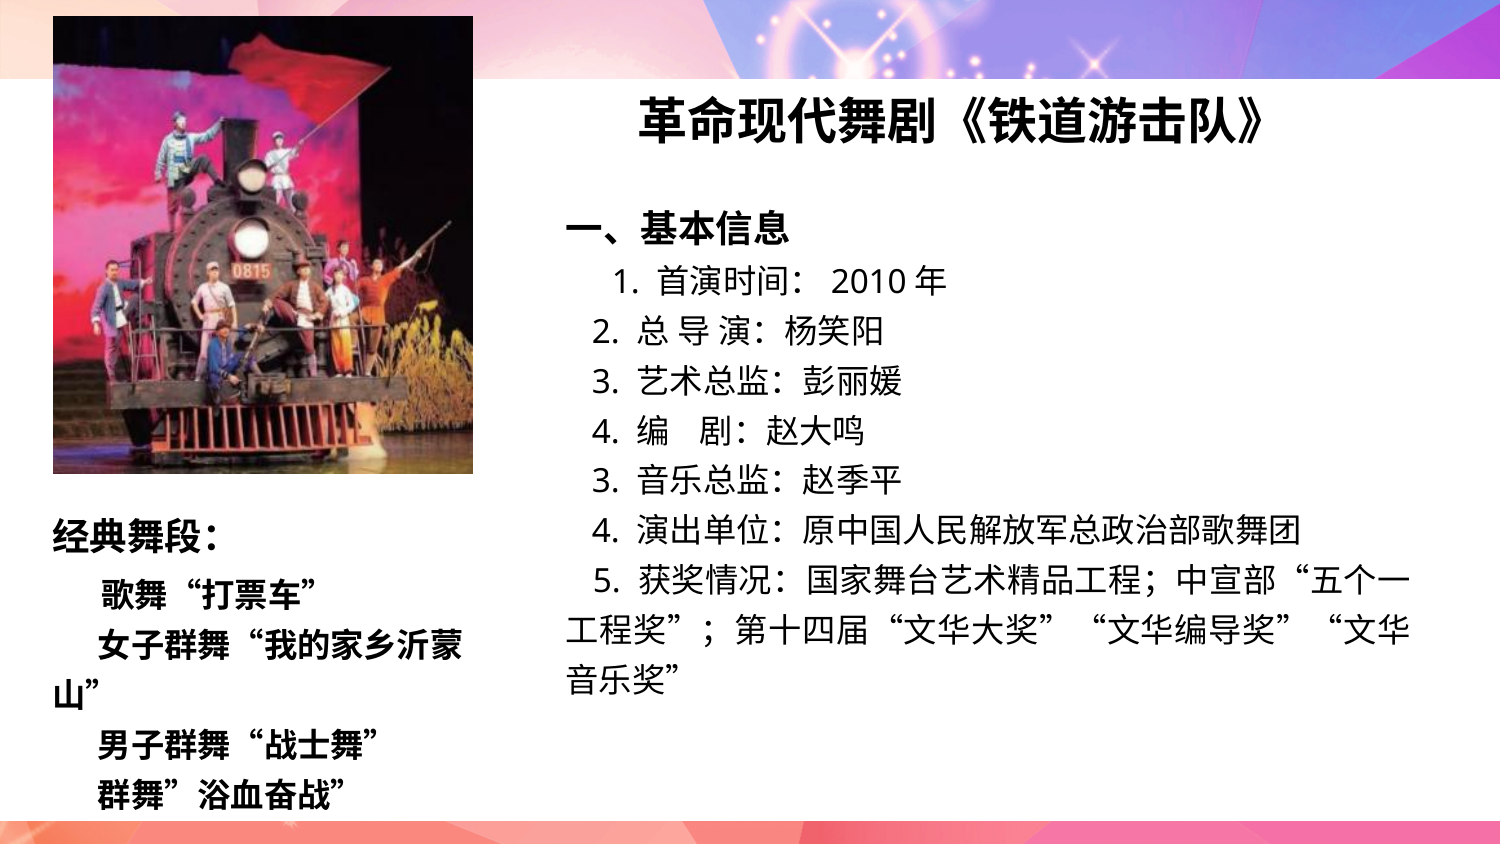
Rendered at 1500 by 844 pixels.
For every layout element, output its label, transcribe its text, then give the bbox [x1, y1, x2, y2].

text_box 经典舞段： 歌舞“打票车” 女子群舞“我的家乡沂蒙山” 男子群舞“战士舞” 群舞”浴血奋战” [37, 494, 539, 755]
picture [0, 821, 1500, 844]
picture [0, 0, 1500, 474]
text_box 一、基本信息 1. 首演时间：2010年 2. 总 导 演：杨笑阳 3. 艺术总监：彭丽媛 4. 编 剧：赵大鸣 3. 音乐总监：赵季平 4. 演出单位：原中国人民解放军总政治部歌舞团 5. 获奖情况：国家舞台艺术精品工程；中宣部“五个一工程奖”；第十四届“文华大奖”“文华编导奖”“文华音乐奖” [550, 186, 1426, 707]
text_box 革命现代舞剧《铁道游击队》 [586, 81, 1338, 158]
